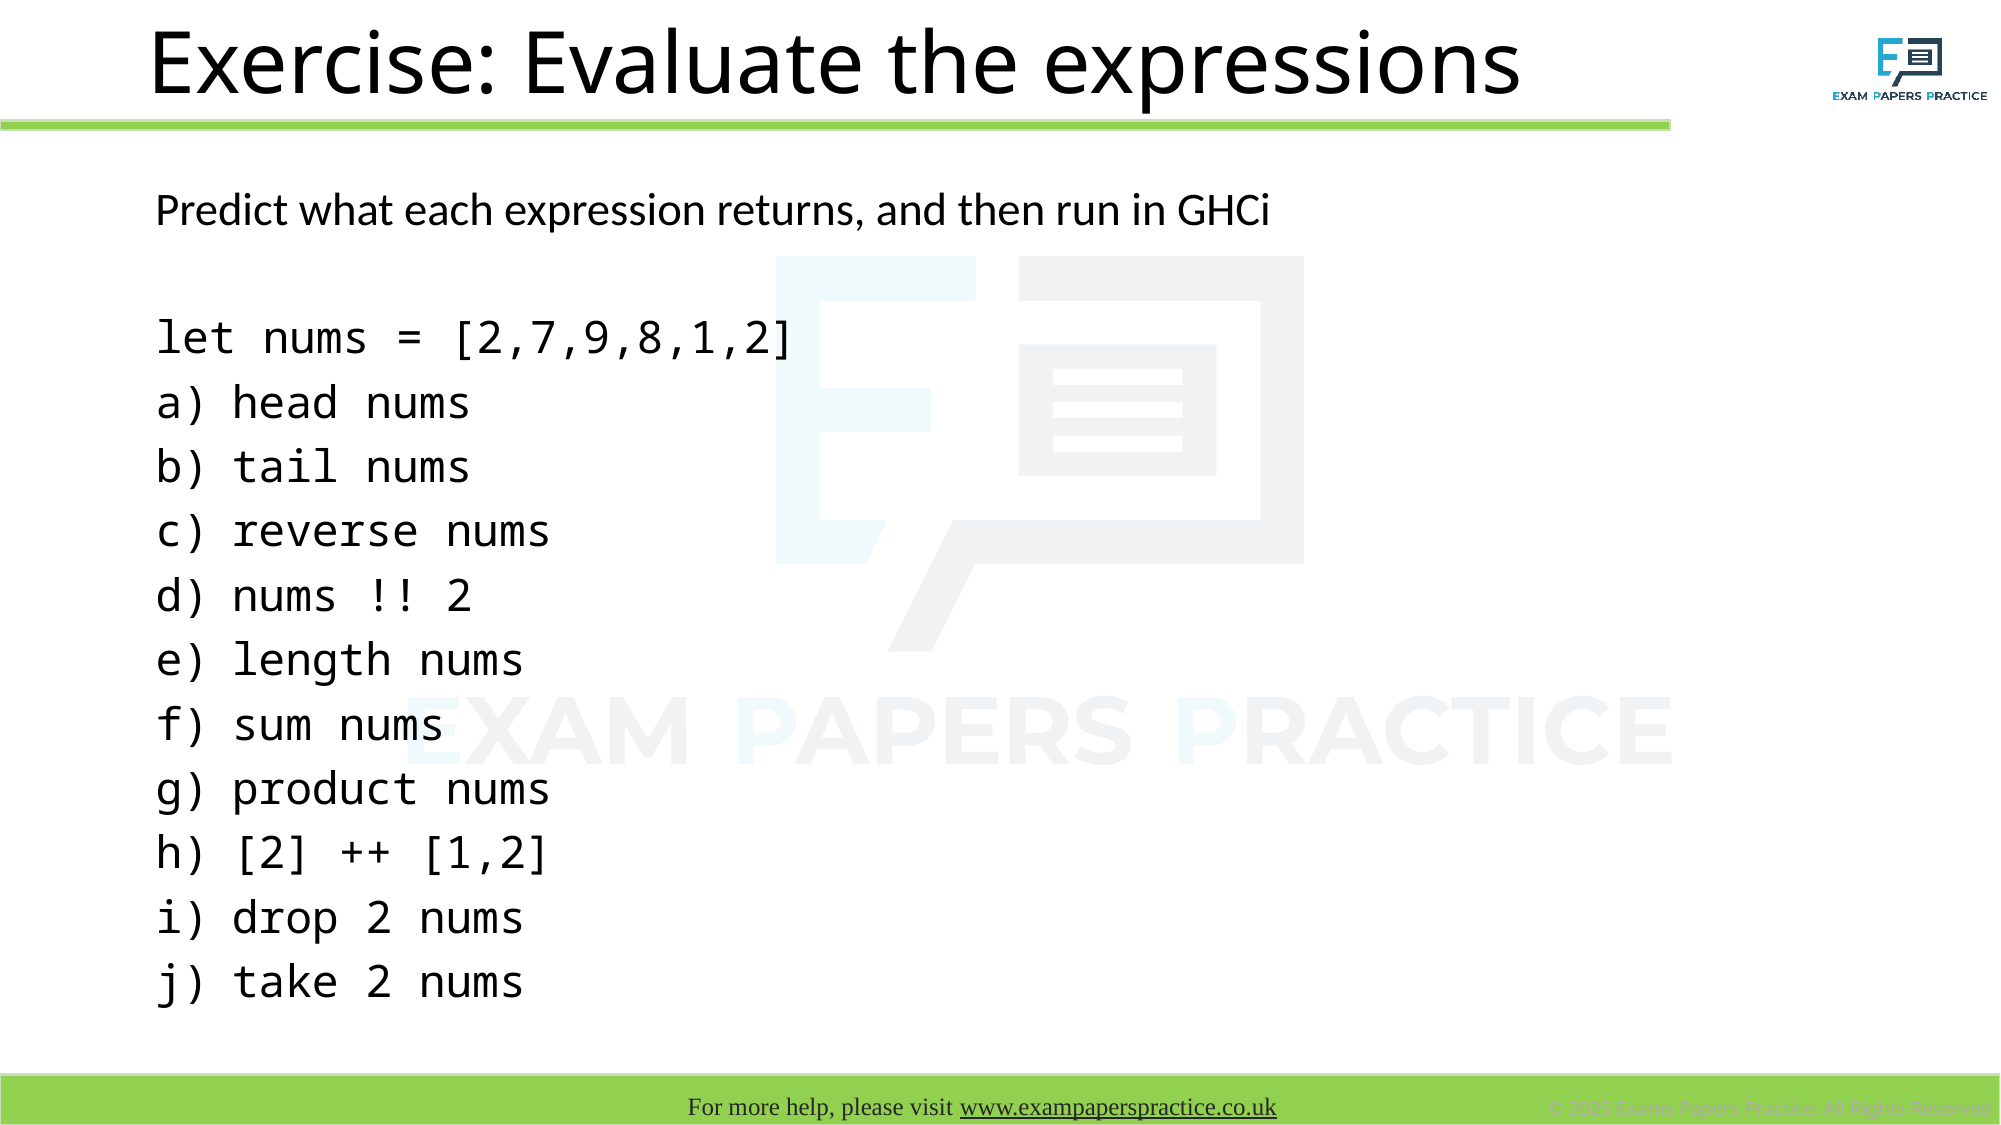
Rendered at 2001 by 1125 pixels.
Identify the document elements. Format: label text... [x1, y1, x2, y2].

list let nums = [2,7,9,8,1,2] head nums tail nums reverse nums nums !! 2 length nums sum nums product nums [2] ++ [1,2] drop 2 nums take 2 nums [140, 307, 1187, 1022]
text_box Predict what each expression returns, and then run in GHCi [140, 177, 1423, 275]
title Exercise: Evaluate the expressions [132, 11, 1858, 121]
